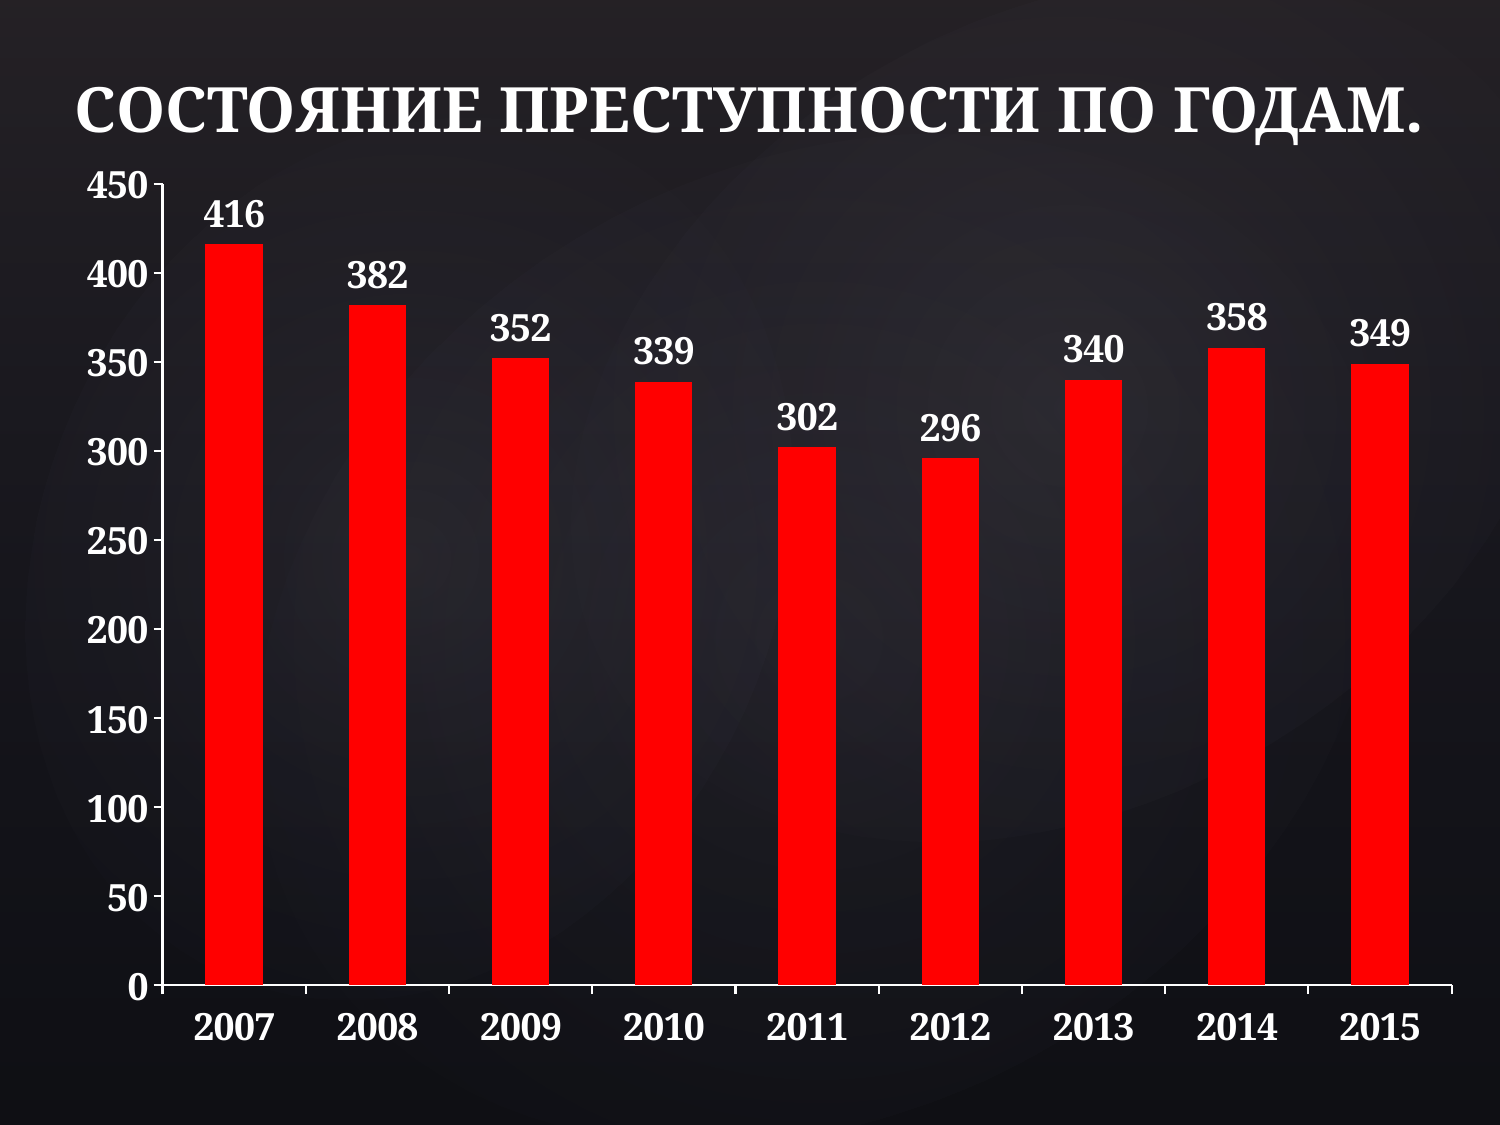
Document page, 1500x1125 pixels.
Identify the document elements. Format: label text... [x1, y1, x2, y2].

chart [34, 151, 1466, 1103]
title СОСТОЯНИЕ ПРЕСТУПНОСТИ ПО ГОДАМ. [0, 58, 1500, 153]
